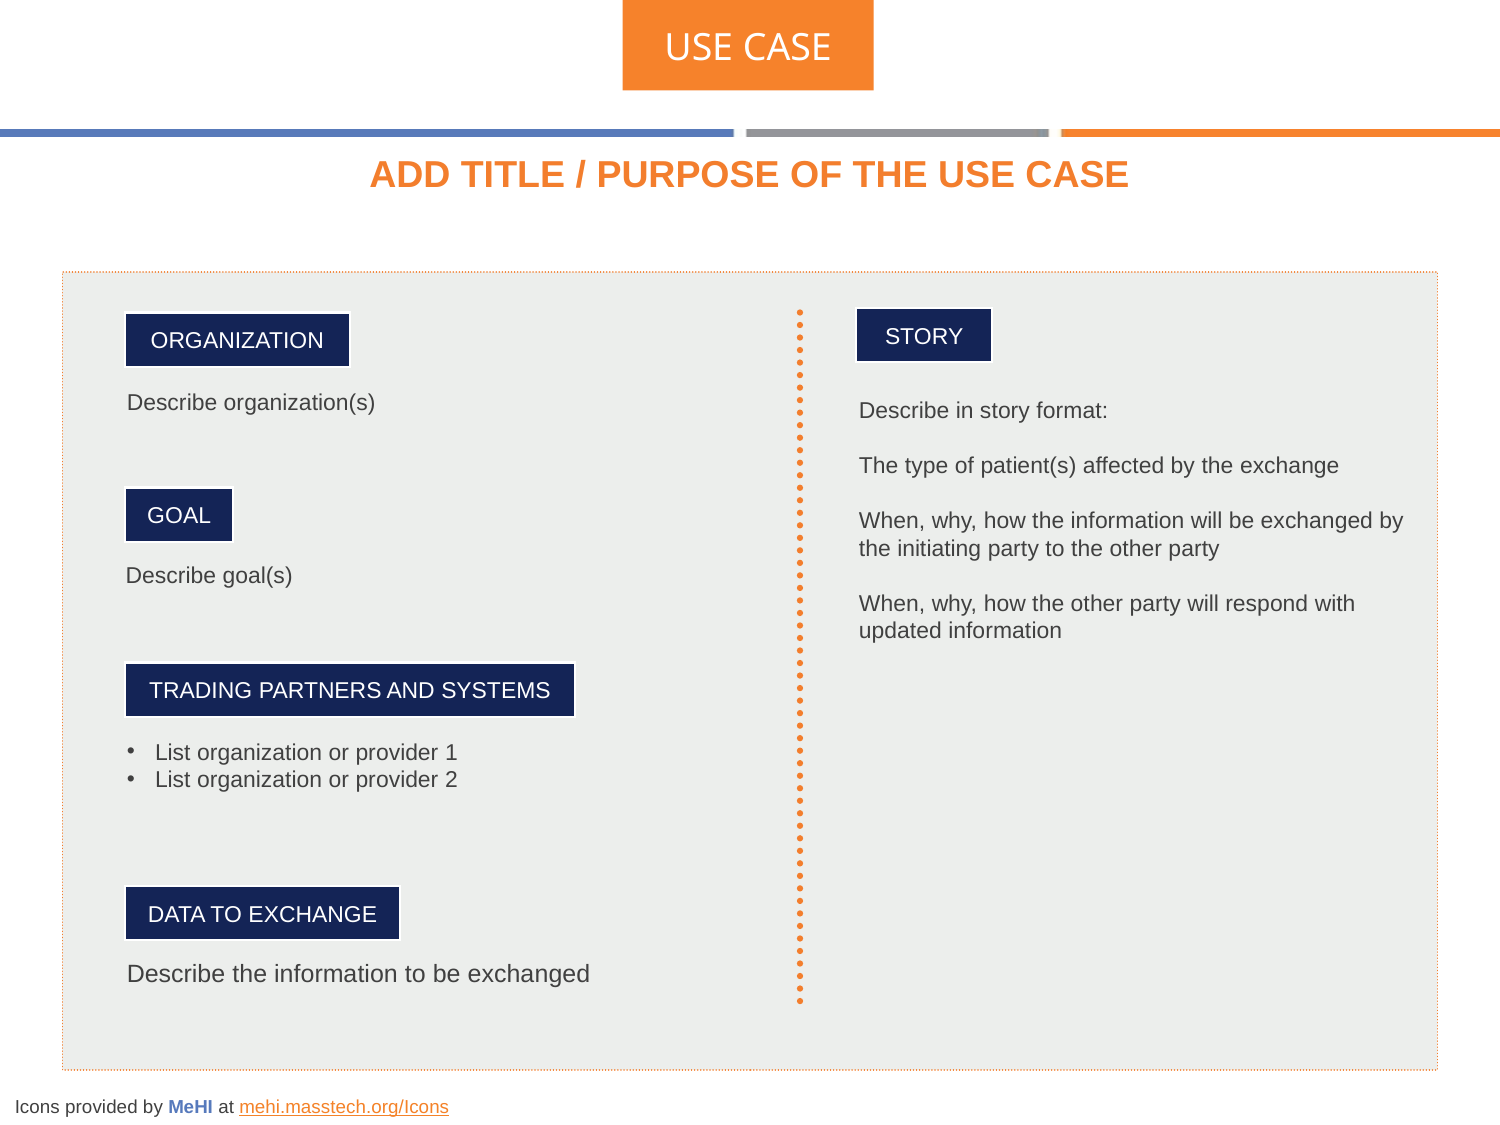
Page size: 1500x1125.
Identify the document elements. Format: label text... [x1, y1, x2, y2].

text_box Icons provided by MeHI at mehi.masstech.org/Icons [0, 1087, 477, 1125]
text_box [124, 312, 765, 416]
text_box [124, 662, 765, 822]
text_box [62, 271, 1438, 1070]
picture [0, 129, 1500, 138]
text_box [855, 308, 1420, 702]
text_box ADD TITLE / PURPOSE OF THE USE CASE [0, 145, 1500, 203]
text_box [124, 487, 765, 590]
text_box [124, 885, 765, 989]
text_box USE CASE [622, 0, 874, 91]
